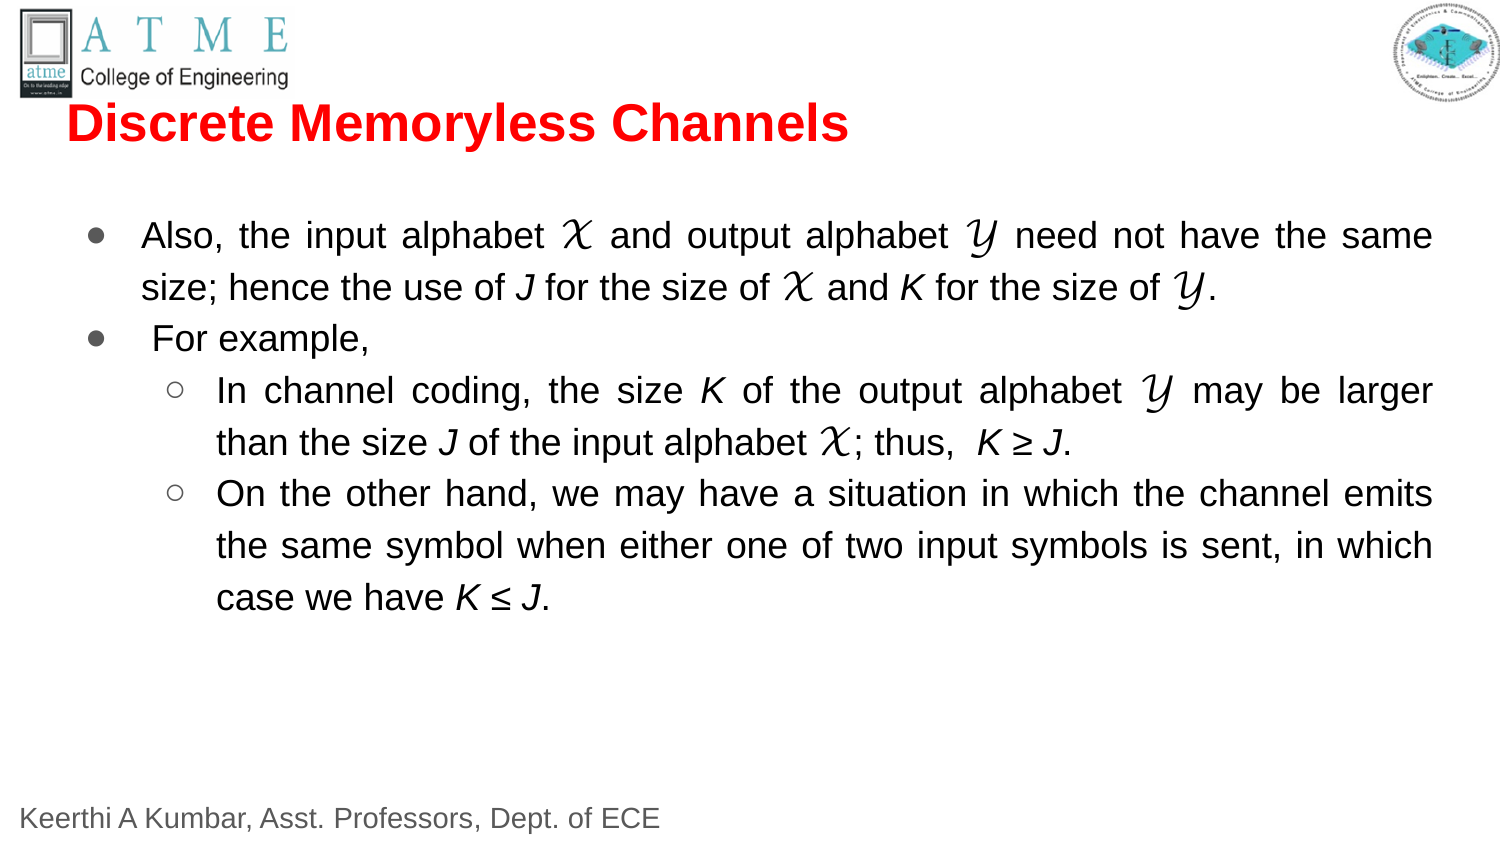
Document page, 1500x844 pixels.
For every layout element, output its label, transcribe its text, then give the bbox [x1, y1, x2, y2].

title Discrete Memoryless Channels [51, 72, 1449, 167]
list Also, the input alphabet 𝒳 and output alphabet 𝒴 need not have the same size; hence the use of J for the size of 𝒳 and K for the size of 𝒴. For example, In channel coding, the size K of the output alphabet 𝒴 may be larger than the size J of the input alphabet 𝒳; thus, K ≥ J. On the other hand, we may have a situation in which the channel emits the same symbol when either one of two input symbols is sent, in which case we have K ≤ J. [51, 189, 1449, 750]
picture [1389, 1, 1500, 104]
picture [17, 6, 295, 99]
